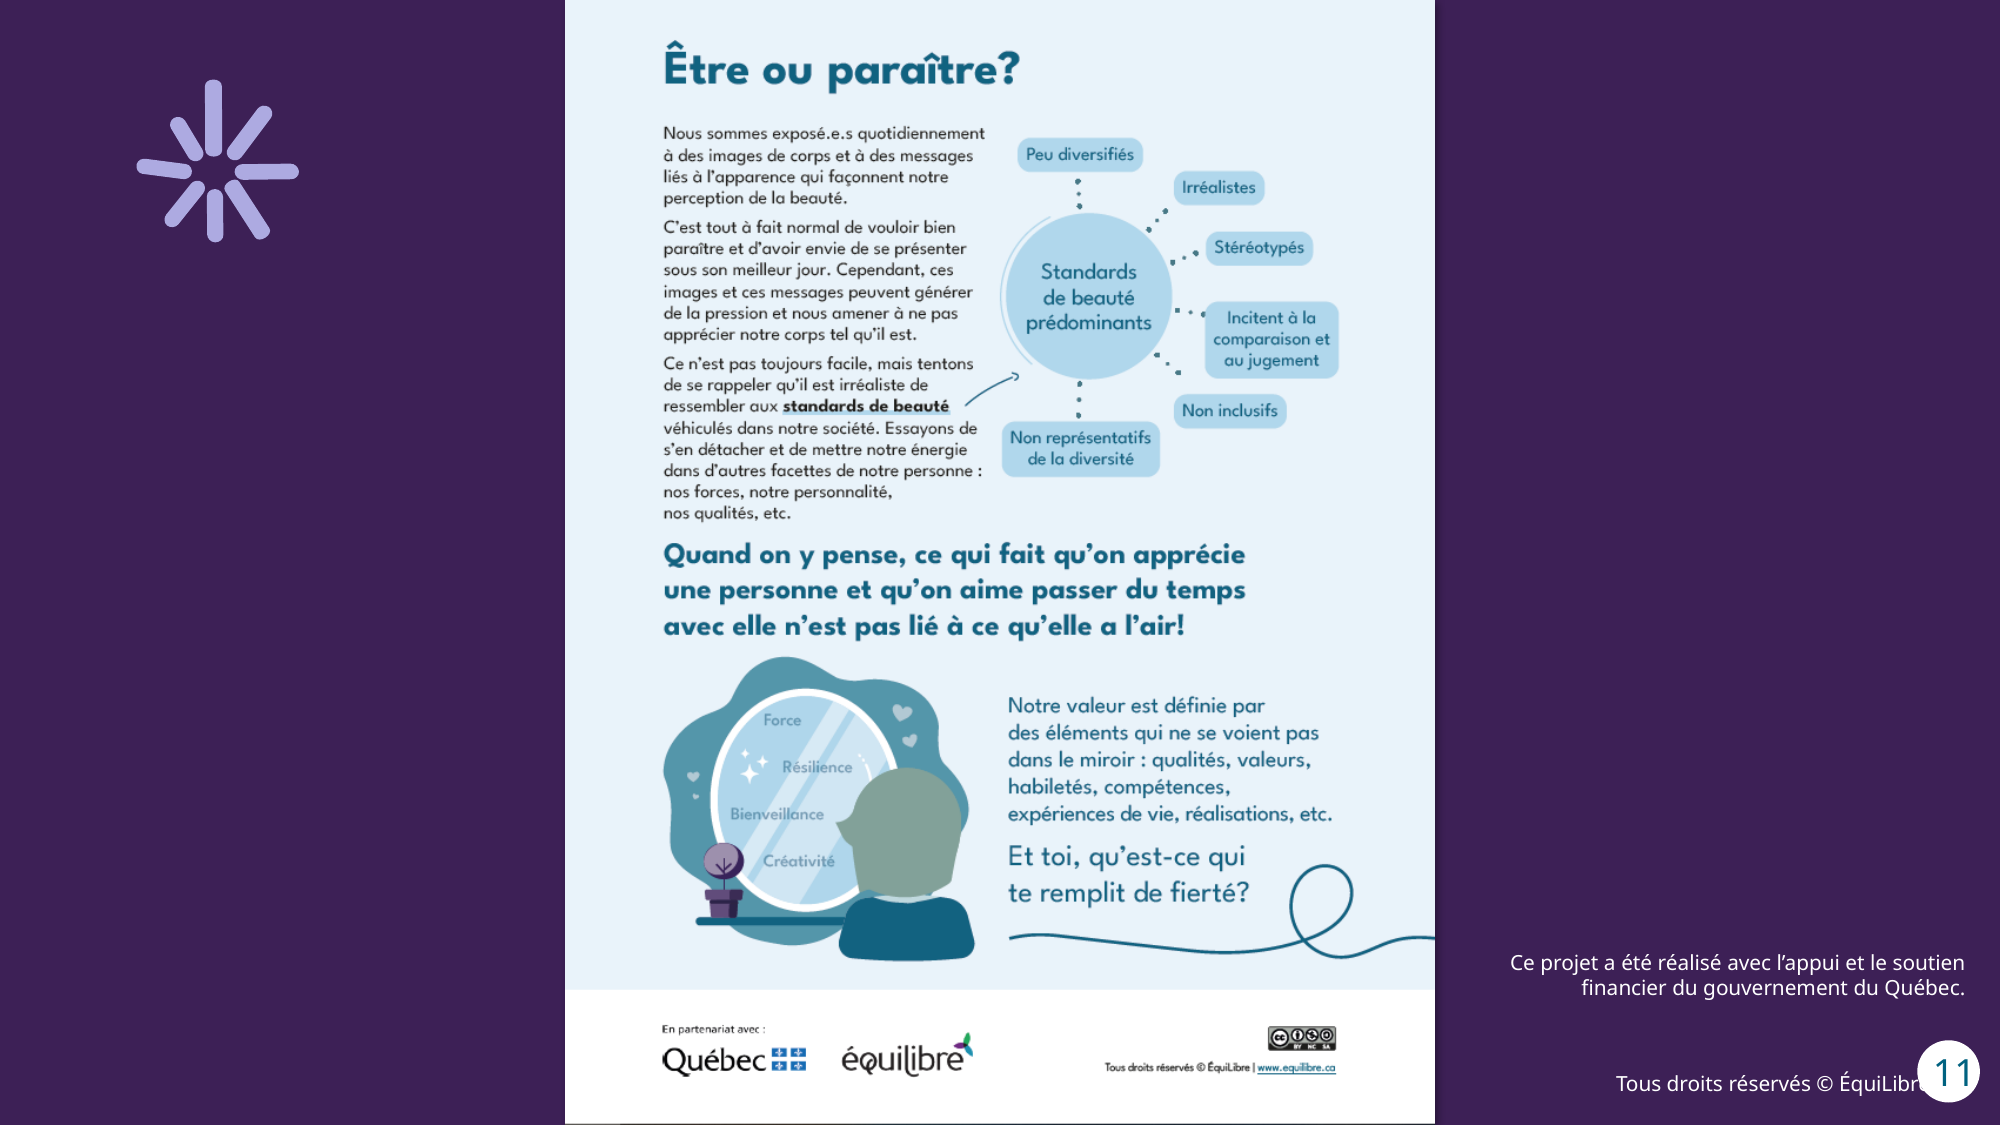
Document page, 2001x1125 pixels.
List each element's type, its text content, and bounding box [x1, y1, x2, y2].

text_box Ce projet a été réalisé avec l’appui et le soutien financier du gouvernement du Québec. [1467, 942, 1980, 1007]
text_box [1917, 1040, 1997, 1103]
picture [565, 0, 1435, 1125]
